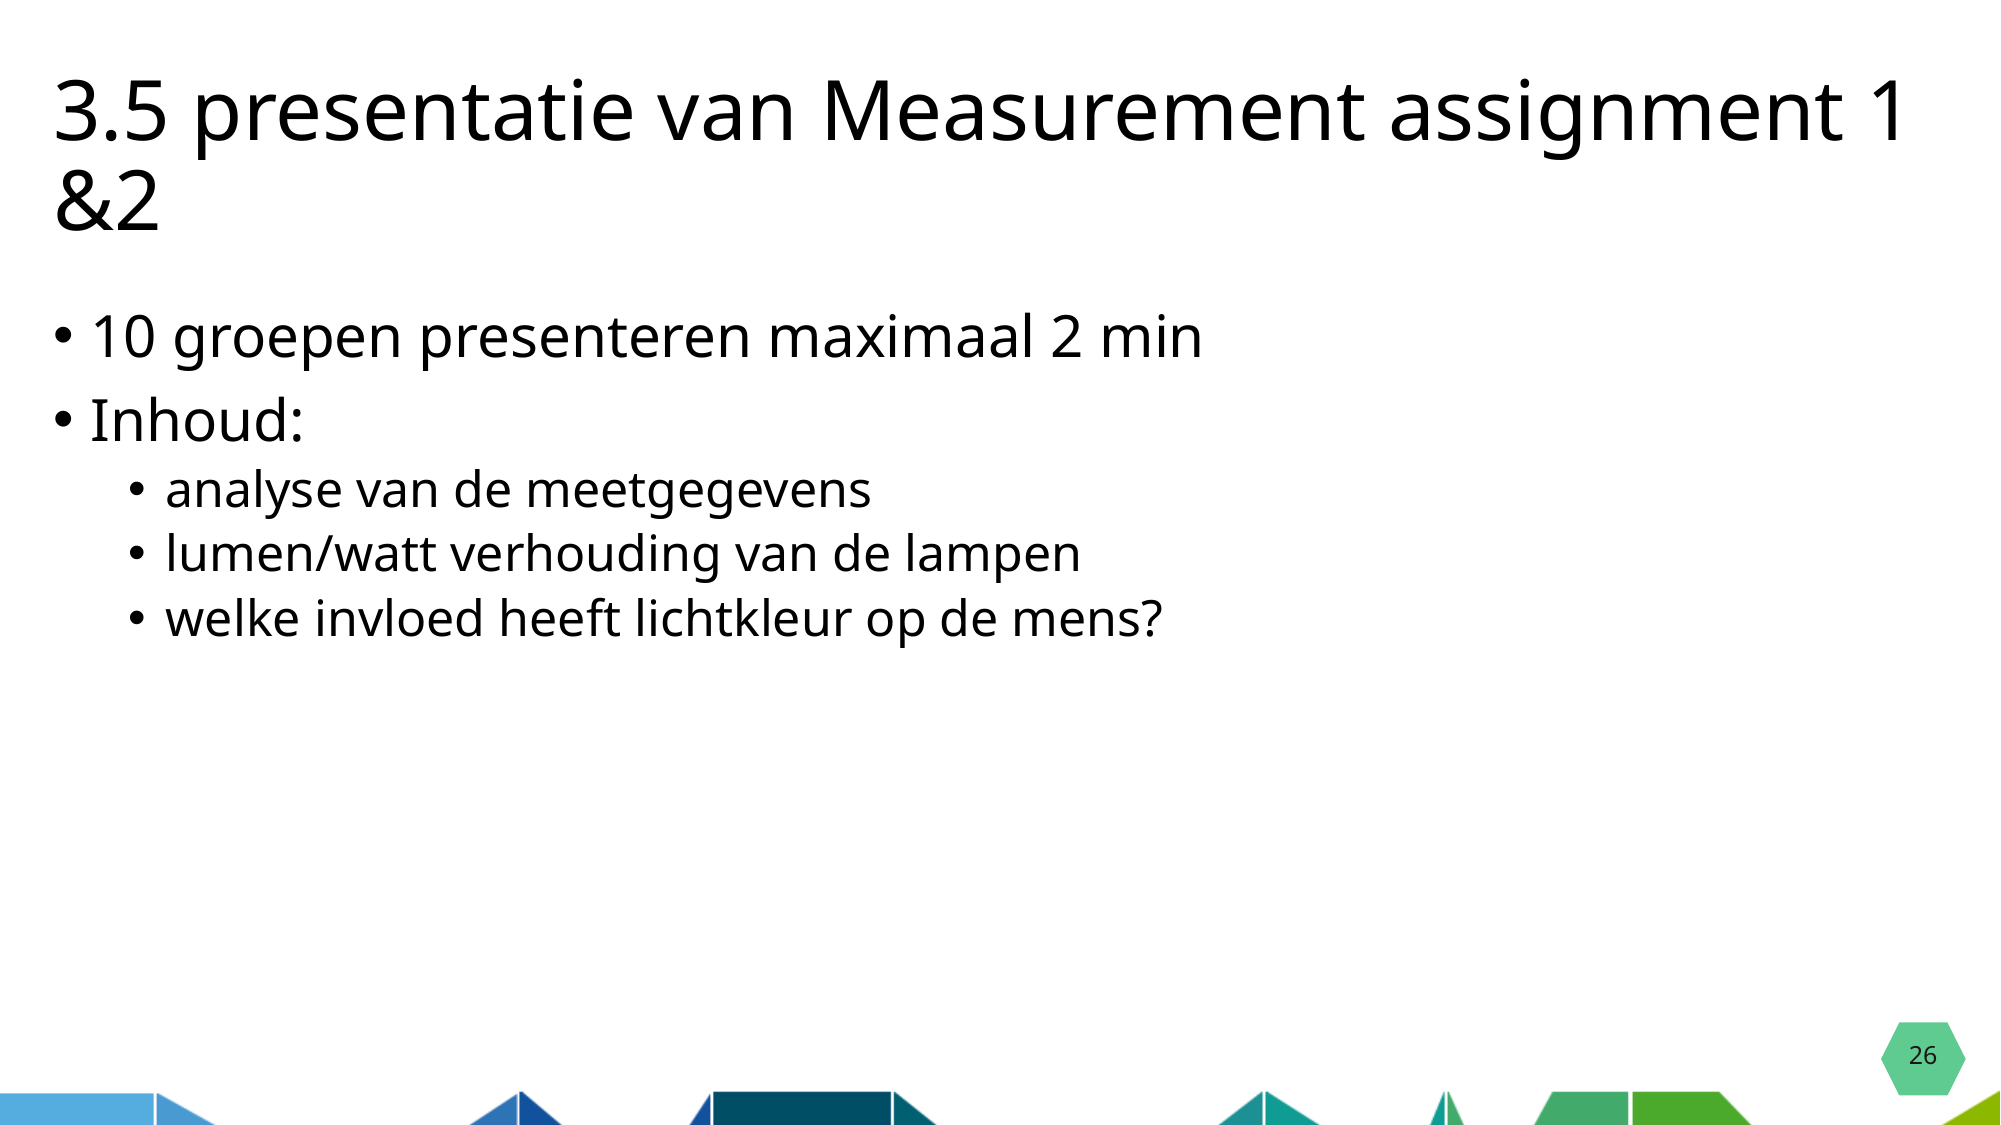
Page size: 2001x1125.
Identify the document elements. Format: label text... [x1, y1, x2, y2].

slide_number 26 [1884, 1026, 1962, 1087]
list 10 groepen presenteren maximaal 2 min Inhoud: analyse van de meetgegevens lumen/watt verhouding van de lampen welke invloed heeft lichtkleur op de mens? [38, 299, 1962, 1014]
picture [0, 1086, 2000, 1125]
title 3.5 presentatie van Measurement assignment 1 &2 [38, 38, 1962, 278]
